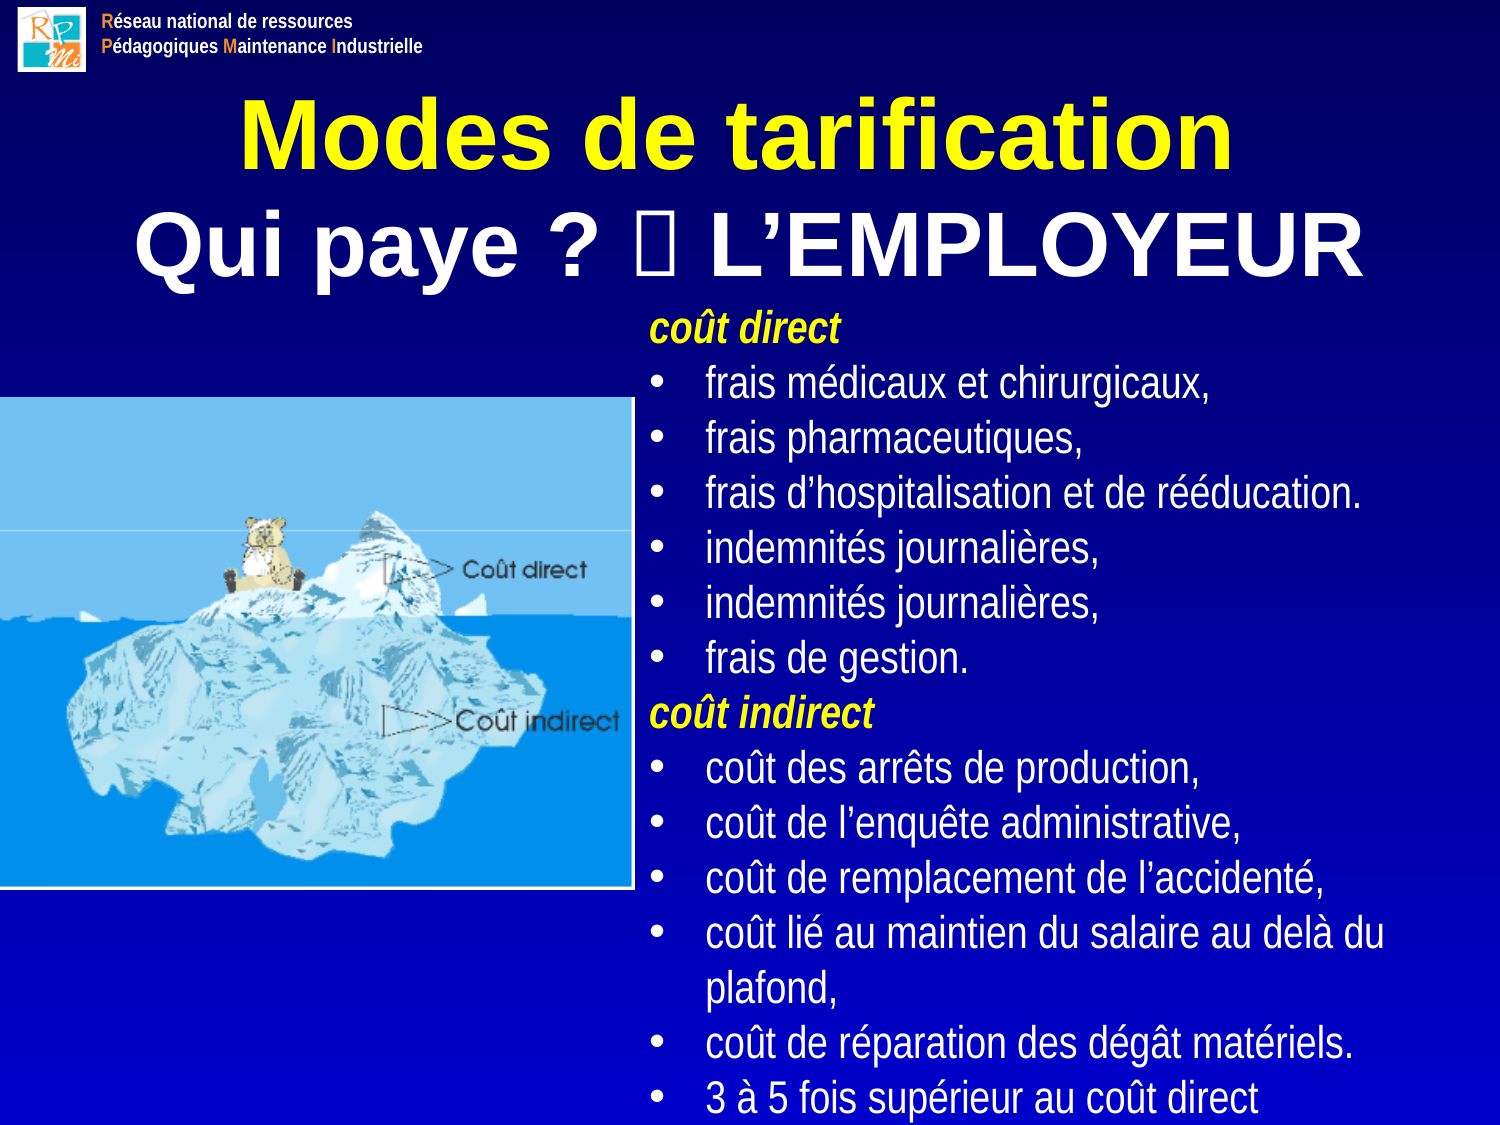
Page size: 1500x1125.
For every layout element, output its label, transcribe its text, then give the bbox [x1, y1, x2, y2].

title Modes de tarification [99, 42, 1375, 177]
text_box Qui paye ?  L’EMPLOYEUR [29, 177, 1471, 302]
picture [17, 7, 86, 72]
picture [0, 396, 635, 890]
text_box coût direct frais médicaux et chirurgicaux, frais pharmaceutiques, frais d’hospitalisation et de rééducation. indemnités journalières, indemnités journalières, frais de gestion. coût indirect coût des arrêts de production, coût de l’enquête administrative, coût de remplacement de l’accidenté, coût lié au maintien du salaire au delà du plafond, coût de réparation des dégât matériels. 3 à 5 fois supérieur au coût direct [634, 290, 1500, 1125]
